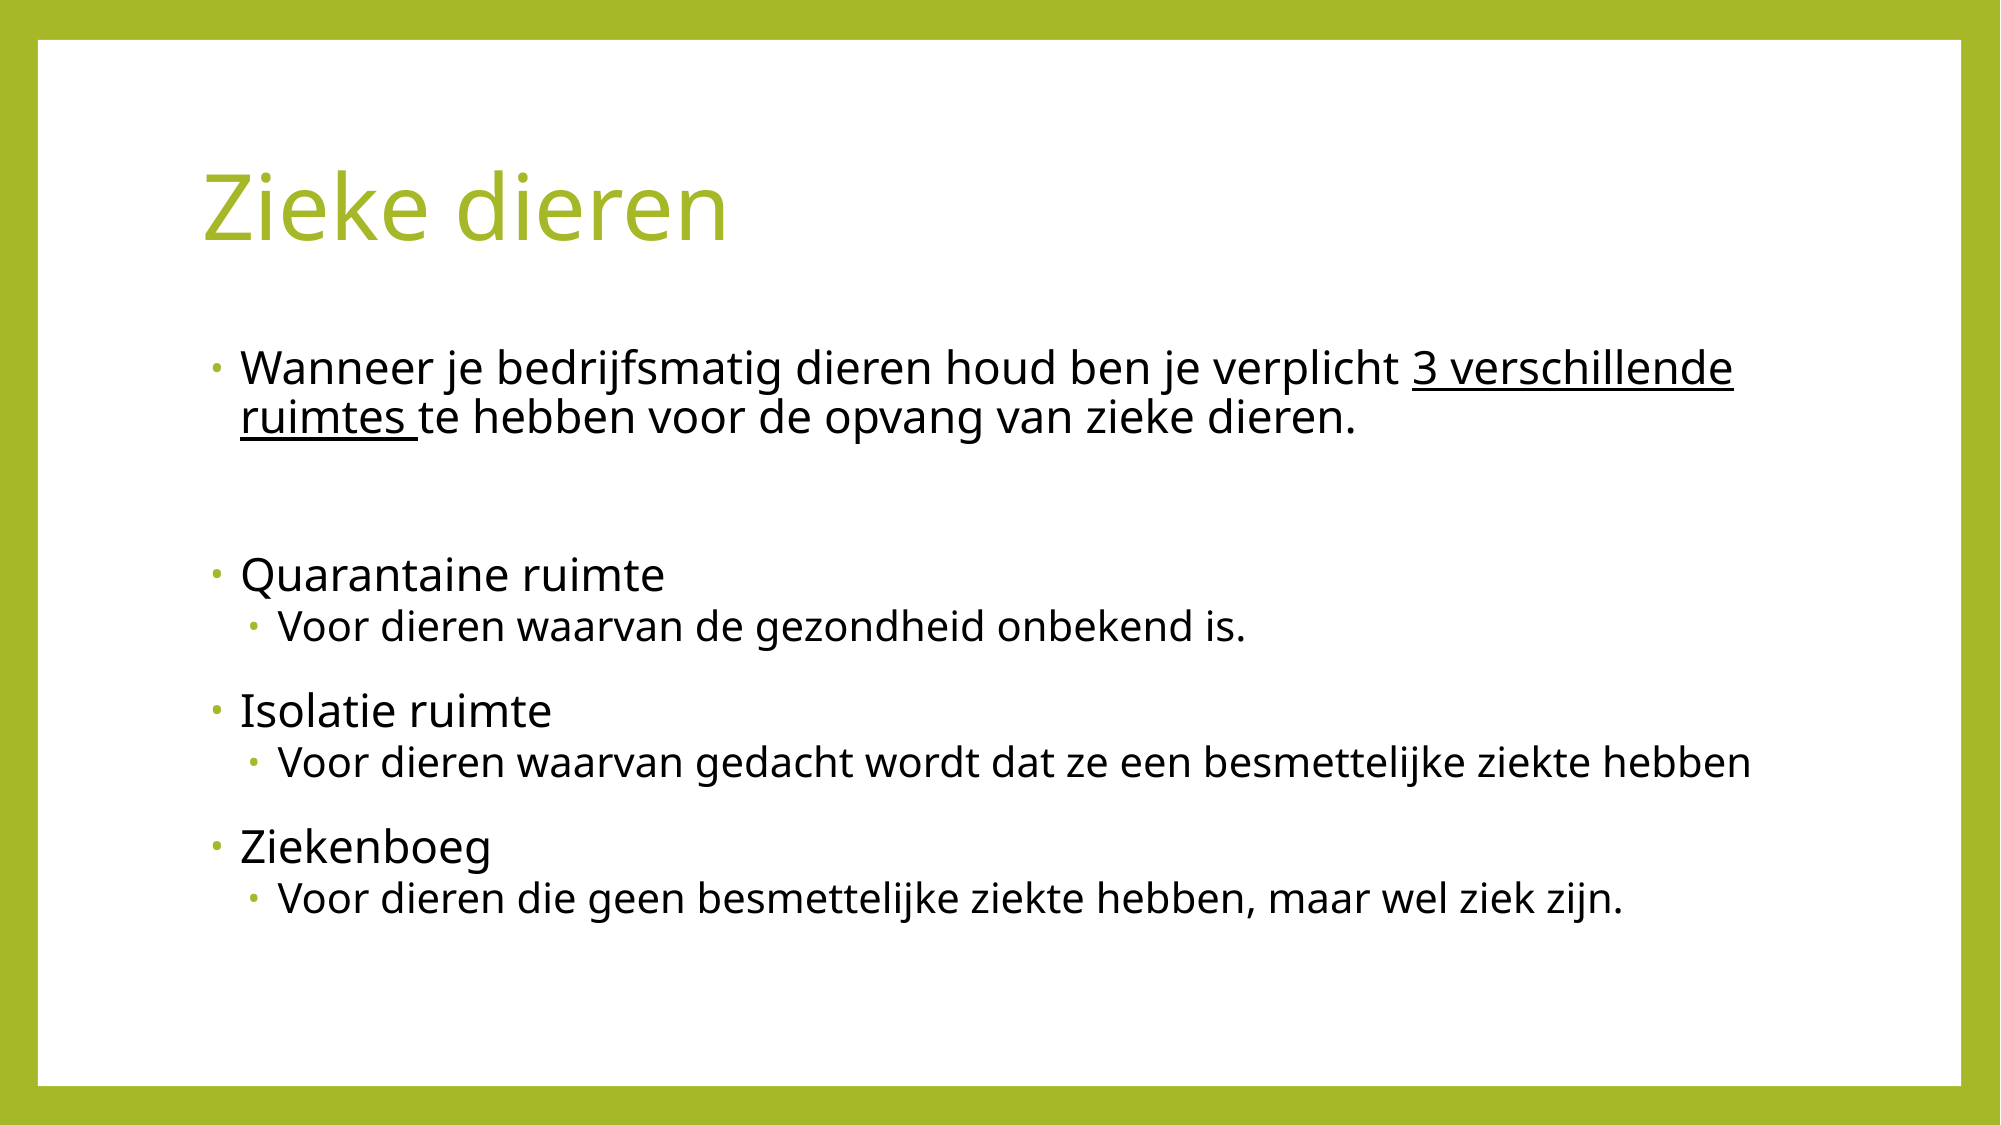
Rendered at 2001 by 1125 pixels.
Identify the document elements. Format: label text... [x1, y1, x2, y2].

title Zieke dieren [187, 99, 1808, 323]
list Wanneer je bedrijfsmatig dieren houd ben je verplicht 3 verschillende ruimtes te hebben voor de opvang van zieke dieren. Quarantaine ruimte Voor dieren waarvan de gezondheid onbekend is. Isolatie ruimte Voor dieren waarvan gedacht wordt dat ze een besmettelijke ziekte hebben Ziekenboeg Voor dieren die geen besmettelijke ziekte hebben, maar wel ziek zijn. [187, 337, 1808, 1000]
